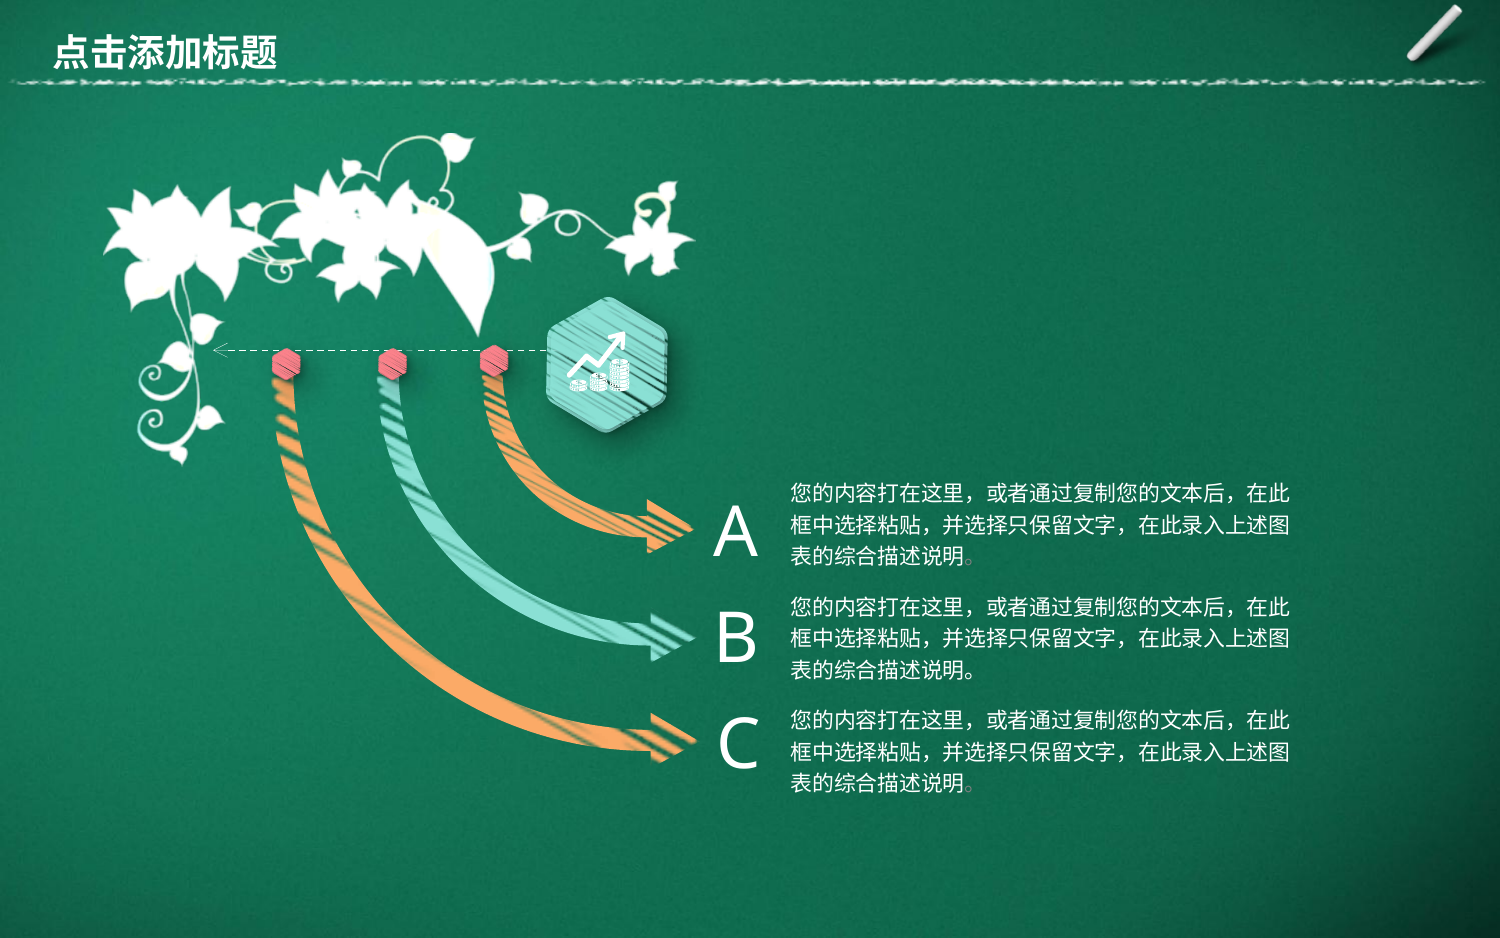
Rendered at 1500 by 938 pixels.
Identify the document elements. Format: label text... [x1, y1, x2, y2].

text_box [477, 346, 511, 376]
text_box B [703, 587, 769, 682]
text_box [539, 303, 675, 426]
text_box 您的内容打在这里，或者通过复制您的文本后，在此框中选择粘贴，并选择只保留文字，在此录入上述图表的综合描述说明。 [781, 583, 1320, 688]
text_box 您的内容打在这里，或者通过复制您的文本后，在此框中选择粘贴，并选择只保留文字，在此录入上述图表的综合描述说明。 [781, 470, 1320, 574]
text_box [376, 349, 409, 379]
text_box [270, 349, 303, 379]
text_box [285, 475, 700, 769]
text_box A [704, 481, 768, 576]
text_box [516, 475, 696, 555]
text_box 点击添加标题 [37, 21, 293, 53]
text_box C [706, 694, 770, 788]
text_box 您的内容打在这里，或者通过复制您的文本后，在此框中选择粘贴，并选择只保留文字，在此录入上述图表的综合描述说明。 [781, 697, 1320, 801]
text_box [396, 475, 700, 663]
picture [0, 0, 1500, 938]
